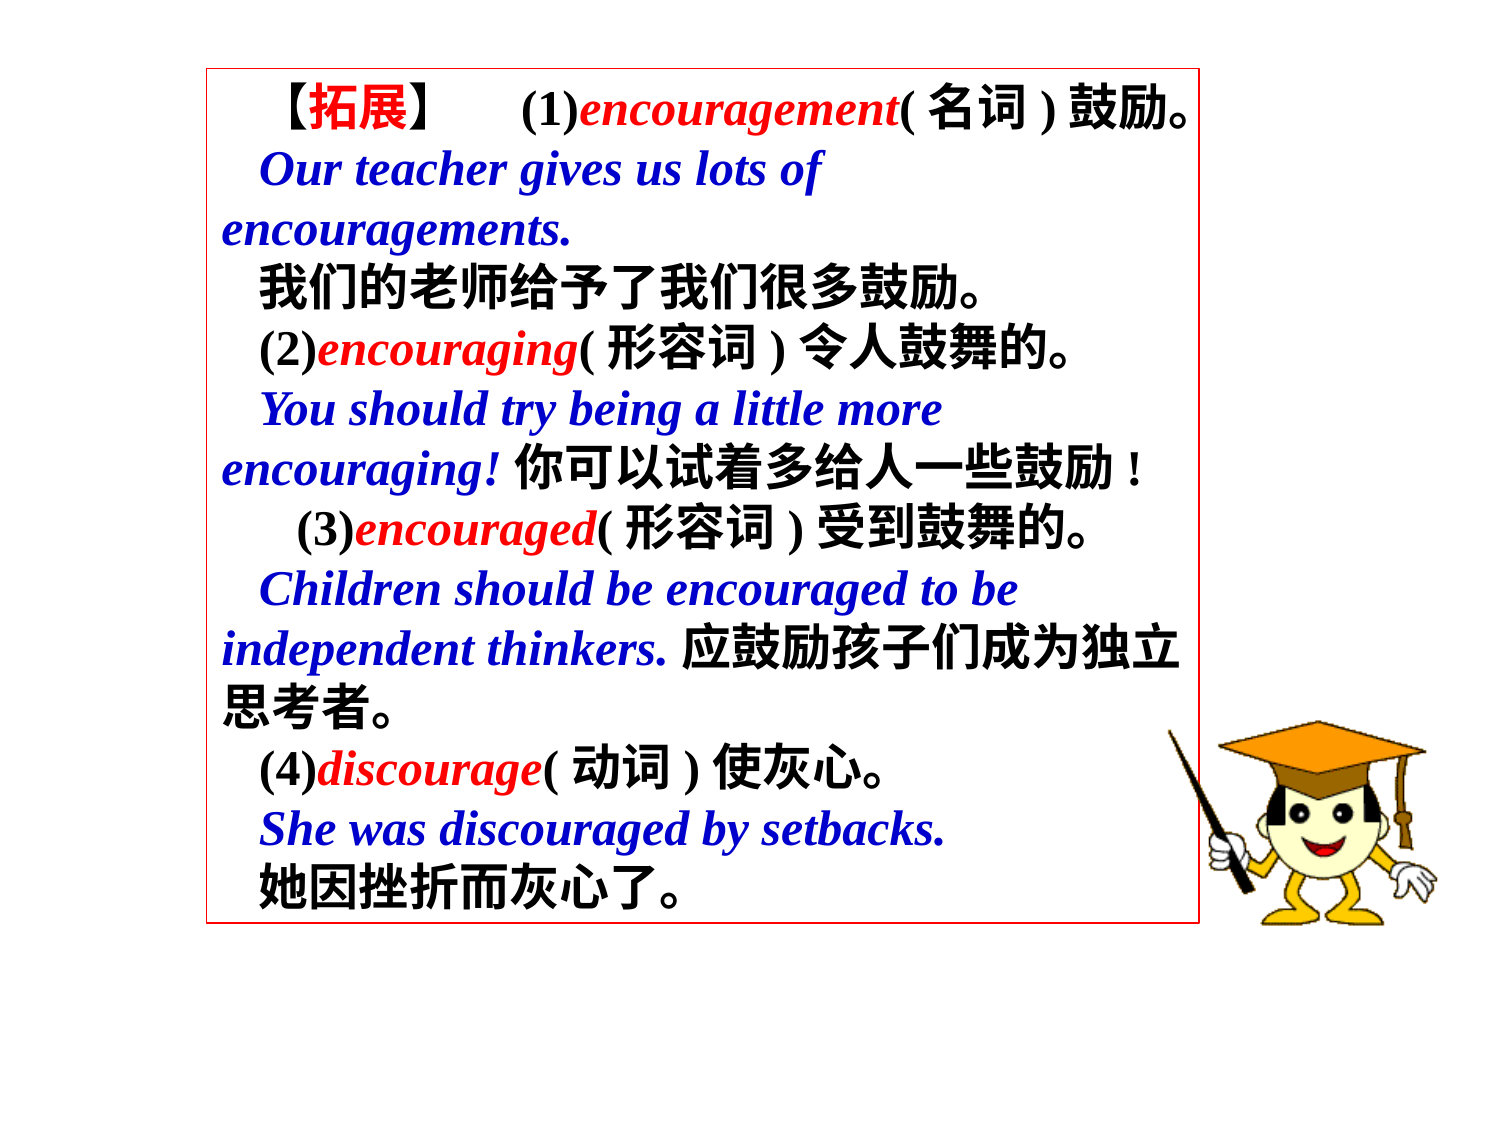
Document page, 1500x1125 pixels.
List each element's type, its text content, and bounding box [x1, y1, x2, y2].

text_box 【拓展】 (1)encouragement(名词)鼓励。 Our teacher gives us lots of encouragements. 我们的老师给予了我们很多鼓励。 (2)encouraging(形容词)令人鼓舞的。 You should try being a little more encouraging!你可以试着多给人一些鼓励! (3)encouraged(形容词)受到鼓舞的。 Children should be encouraged to be independent thinkers.应鼓励孩子们成为独立思考者。 (4)discourage(动词)使灰心。 She was discouraged by setbacks. 她因挫折而灰心了。 [206, 68, 1199, 924]
picture [1147, 705, 1461, 941]
